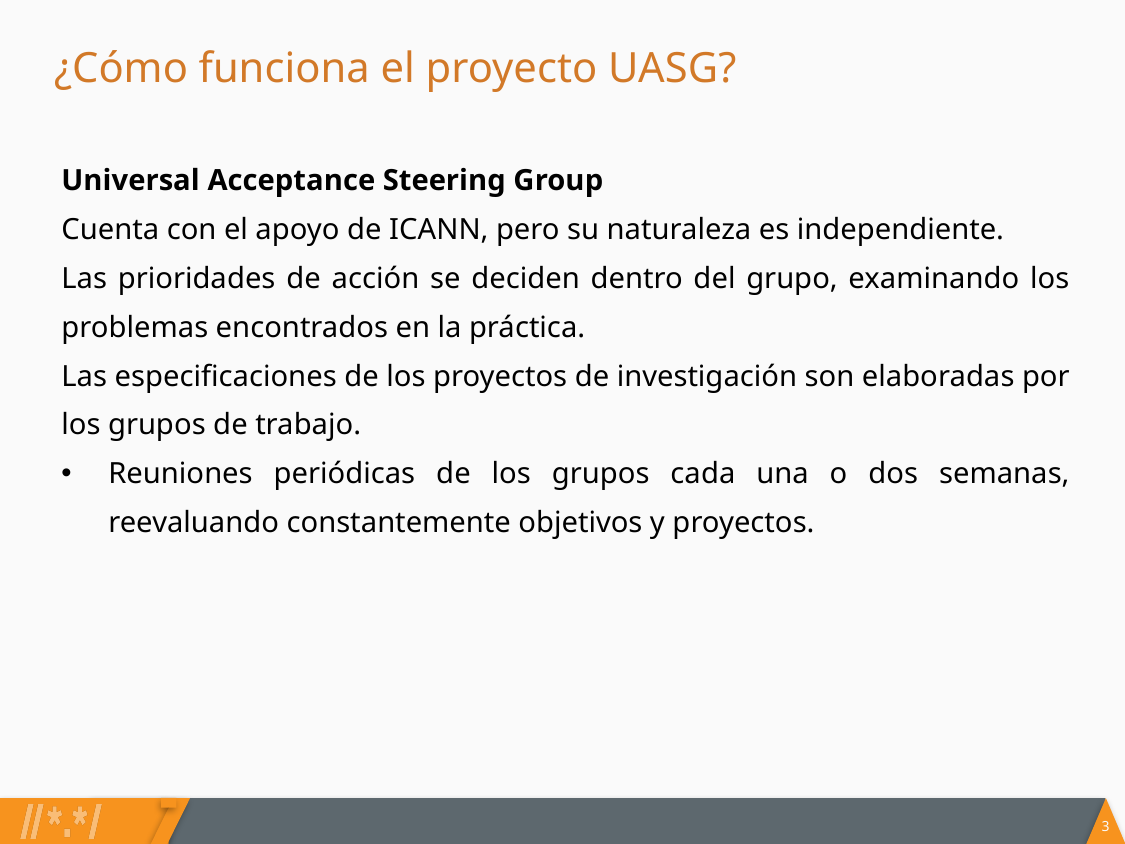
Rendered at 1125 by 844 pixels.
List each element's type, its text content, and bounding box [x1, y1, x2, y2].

text_box Universal Acceptance Steering Group Cuenta con el apoyo de ICANN, pero su naturaleza es independiente. Las prioridades de acción se deciden dentro del grupo, examinando los problemas encontrados en la práctica. Las especificaciones de los proyectos de investigación son elaboradas por los grupos de trabajo. Reuniones periódicas de los grupos cada una o dos semanas, reevaluando constantemente objetivos y proyectos. [46, 139, 1086, 546]
title ¿Cómo funciona el proyecto UASG? [39, 33, 1080, 140]
